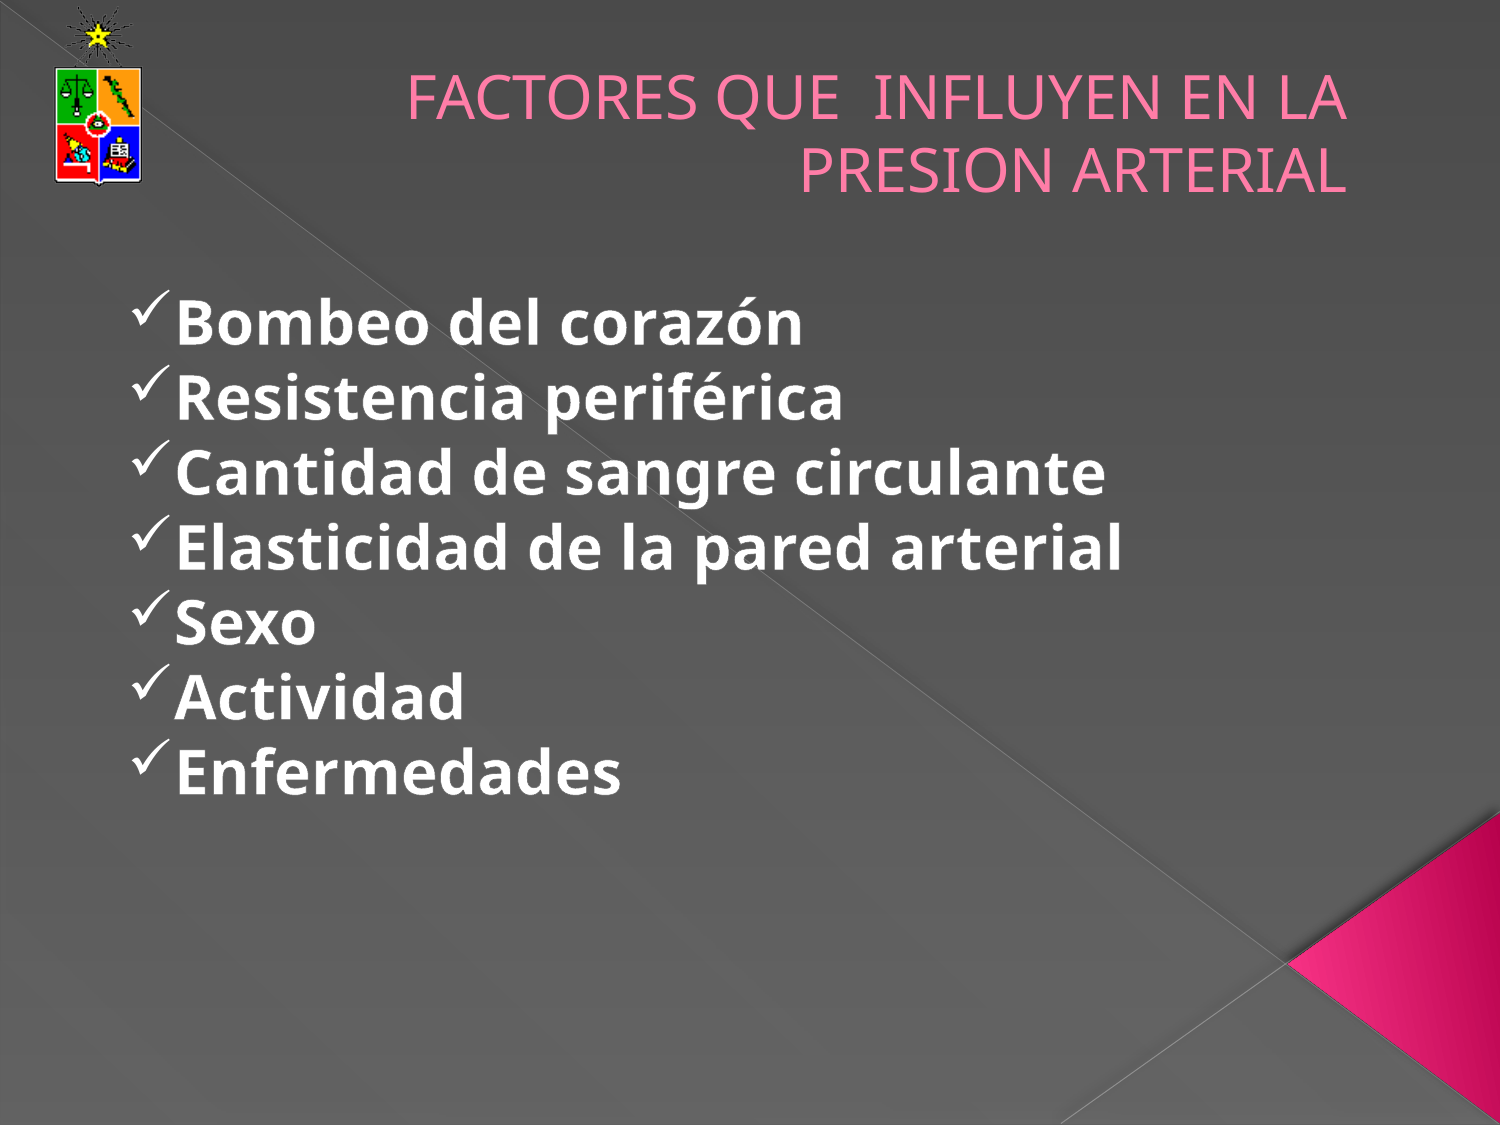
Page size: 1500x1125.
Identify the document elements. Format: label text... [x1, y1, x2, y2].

title FACTORES QUE INFLUYEN EN LA PRESION ARTERIAL [212, 50, 1363, 213]
subtitle Bombeo del corazón Resistencia periférica Cantidad de sangre circulante Elasticidad de la pared arterial Sexo Actividad Enfermedades [112, 275, 1400, 1025]
picture [37, 0, 160, 193]
